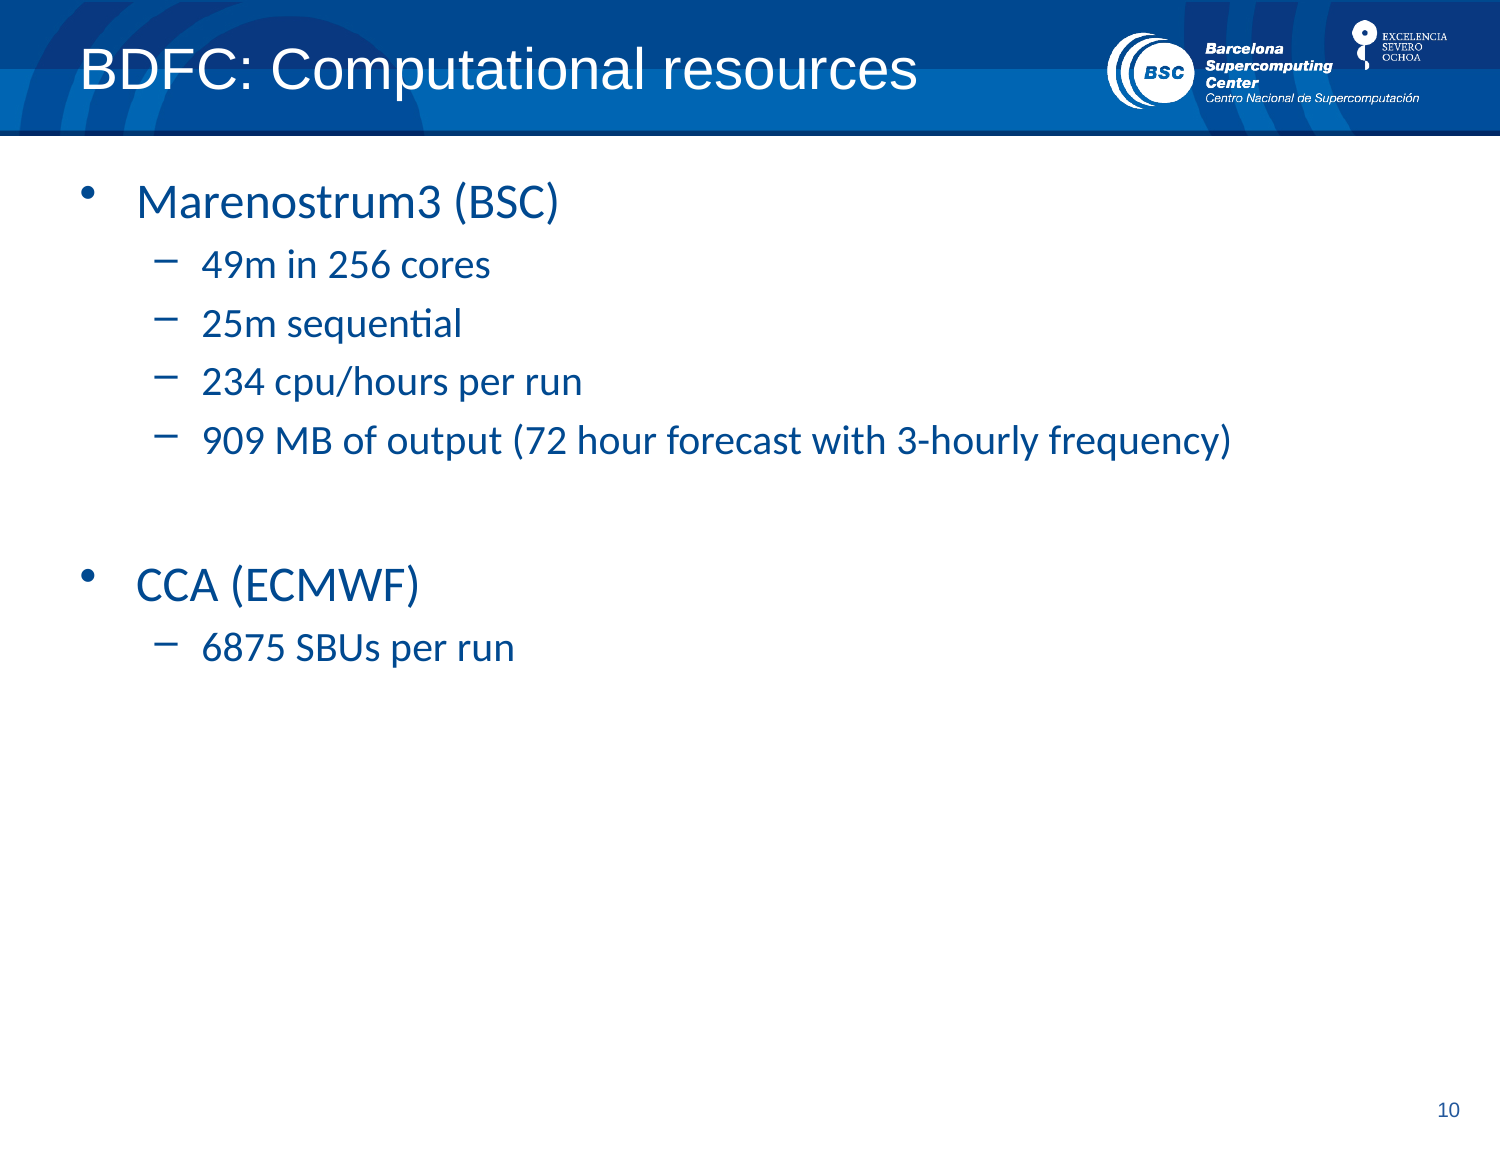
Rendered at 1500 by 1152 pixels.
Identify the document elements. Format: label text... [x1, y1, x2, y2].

list Marenostrum3 (BSC) 49m in 256 cores 25m sequential 234 cpu/hours per run 909 MB of output (72 hour forecast with 3-hourly frequency) CCA (ECMWF) 6875 SBUs per run [64, 161, 1432, 1068]
picture [0, 0, 1500, 136]
title BDFC: Computational resources [65, 23, 1081, 138]
